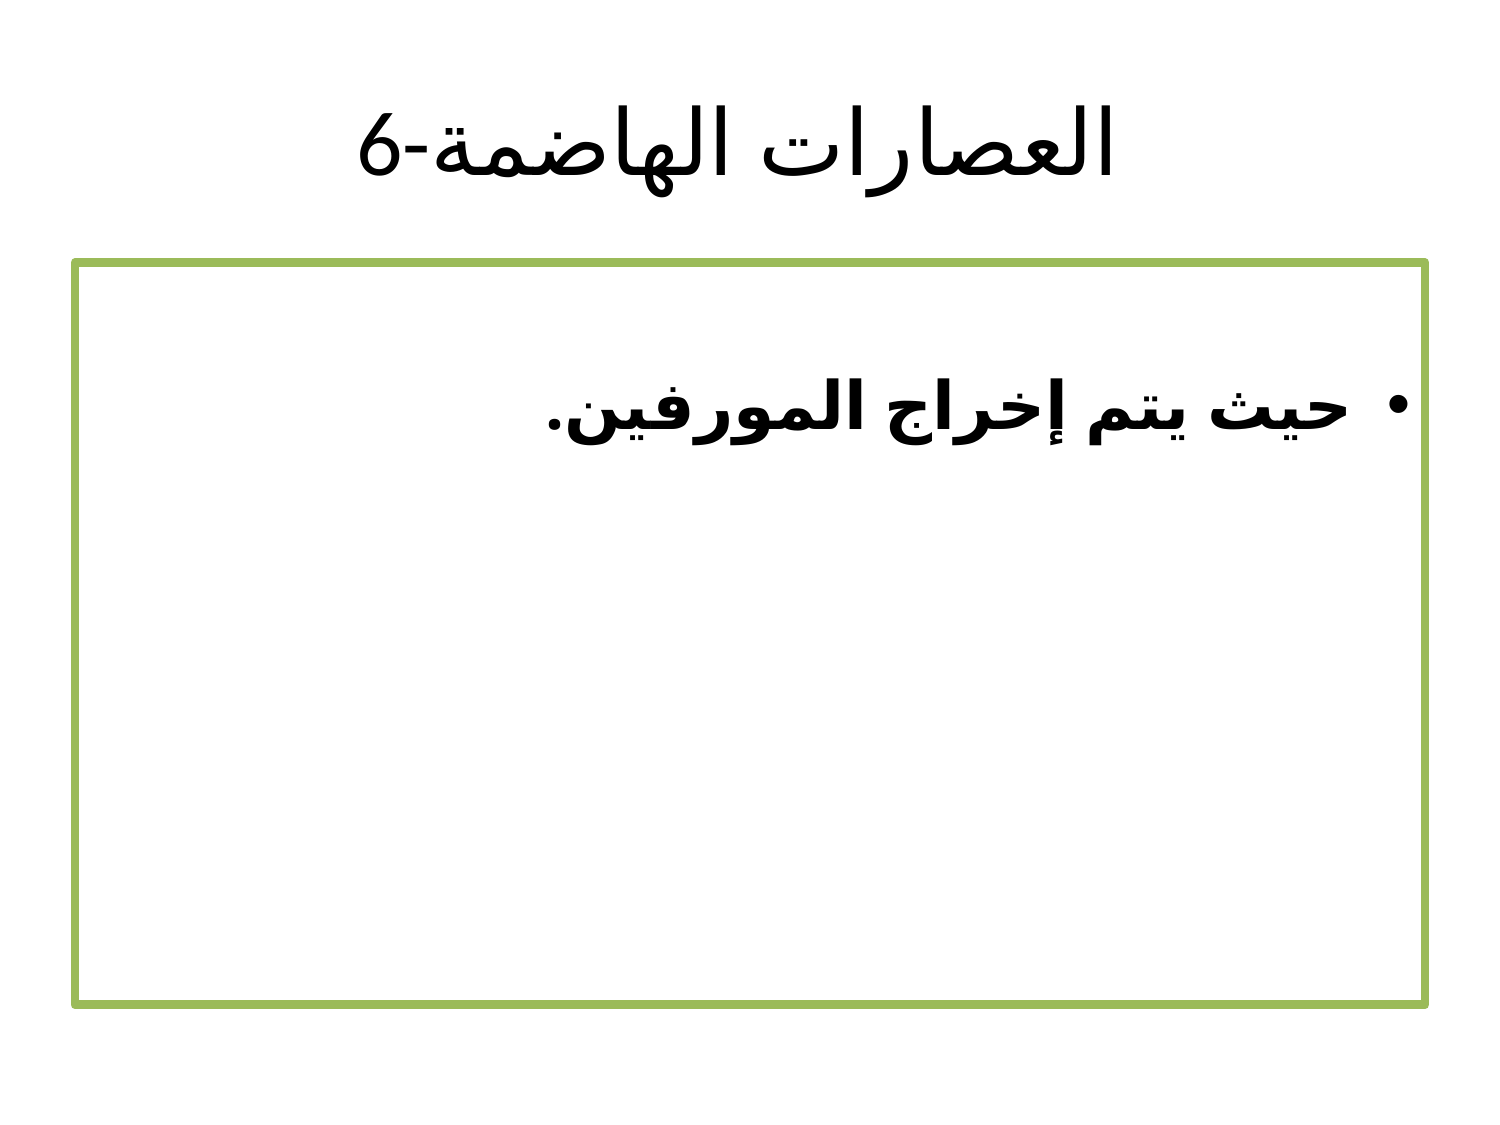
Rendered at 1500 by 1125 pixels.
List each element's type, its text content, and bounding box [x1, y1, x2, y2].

list حيث يتم إخراج المورفين. [75, 262, 1425, 1005]
title 6-العصارات الهاضمة [75, 45, 1425, 233]
